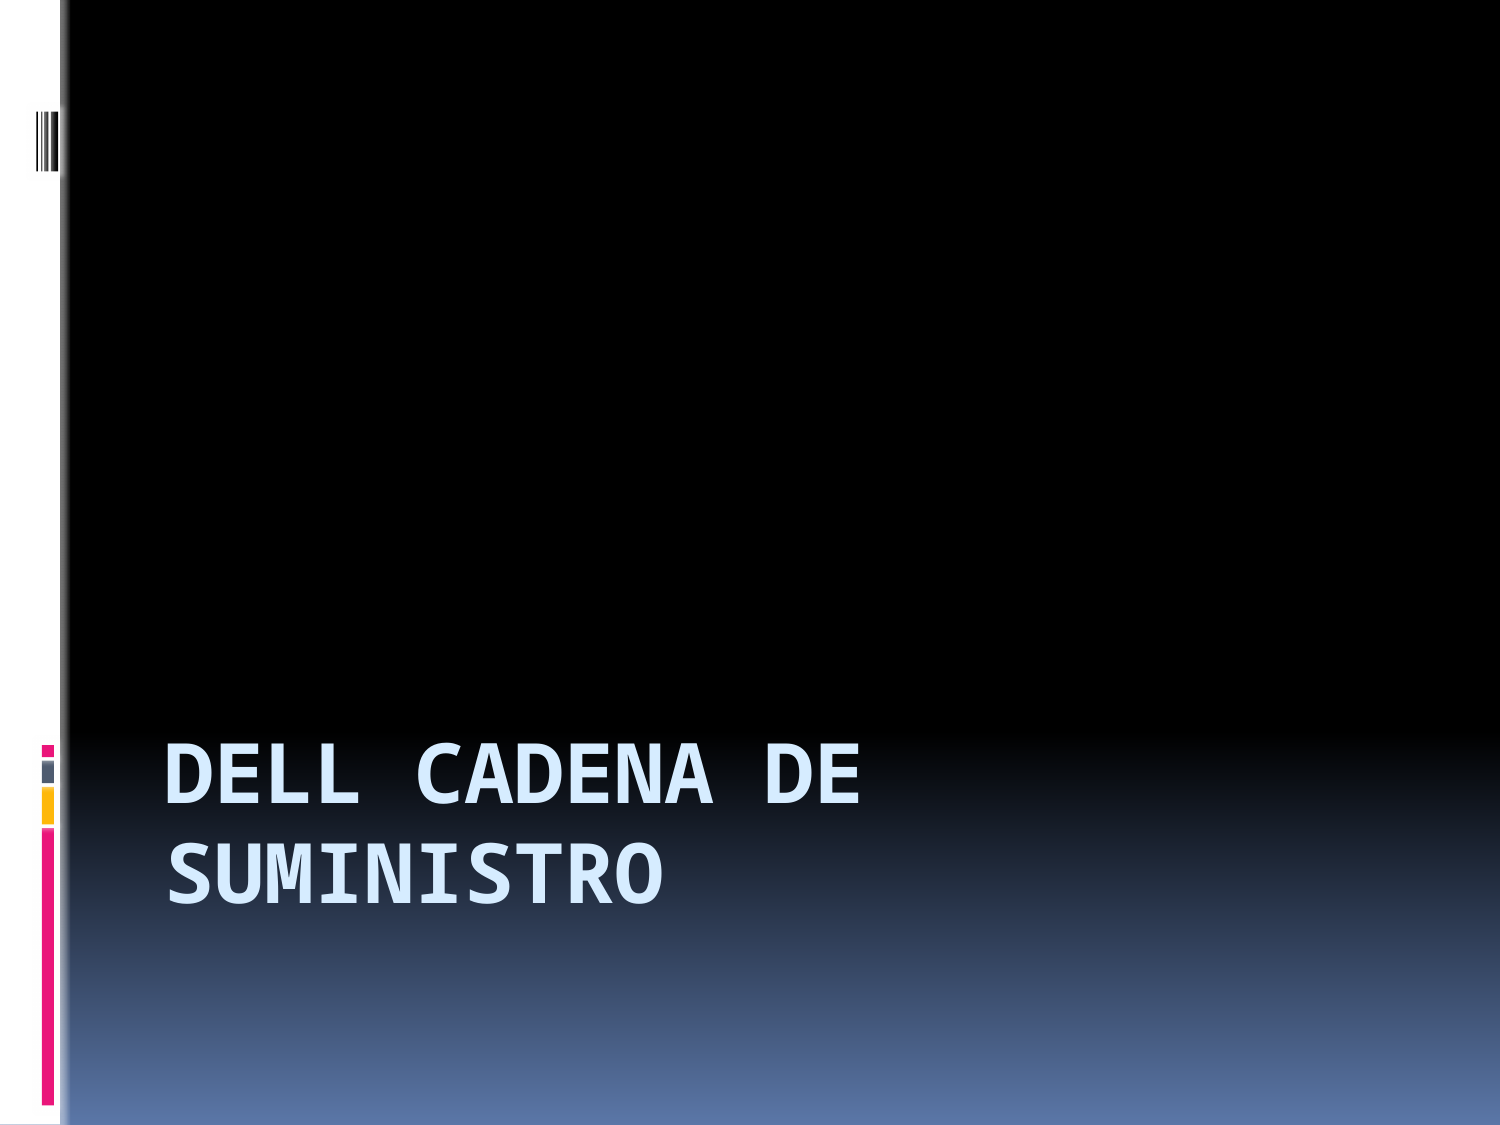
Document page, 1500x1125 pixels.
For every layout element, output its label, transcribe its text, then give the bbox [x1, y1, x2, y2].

title DELL CADENA DE SUMINISTRO [150, 712, 1425, 1037]
